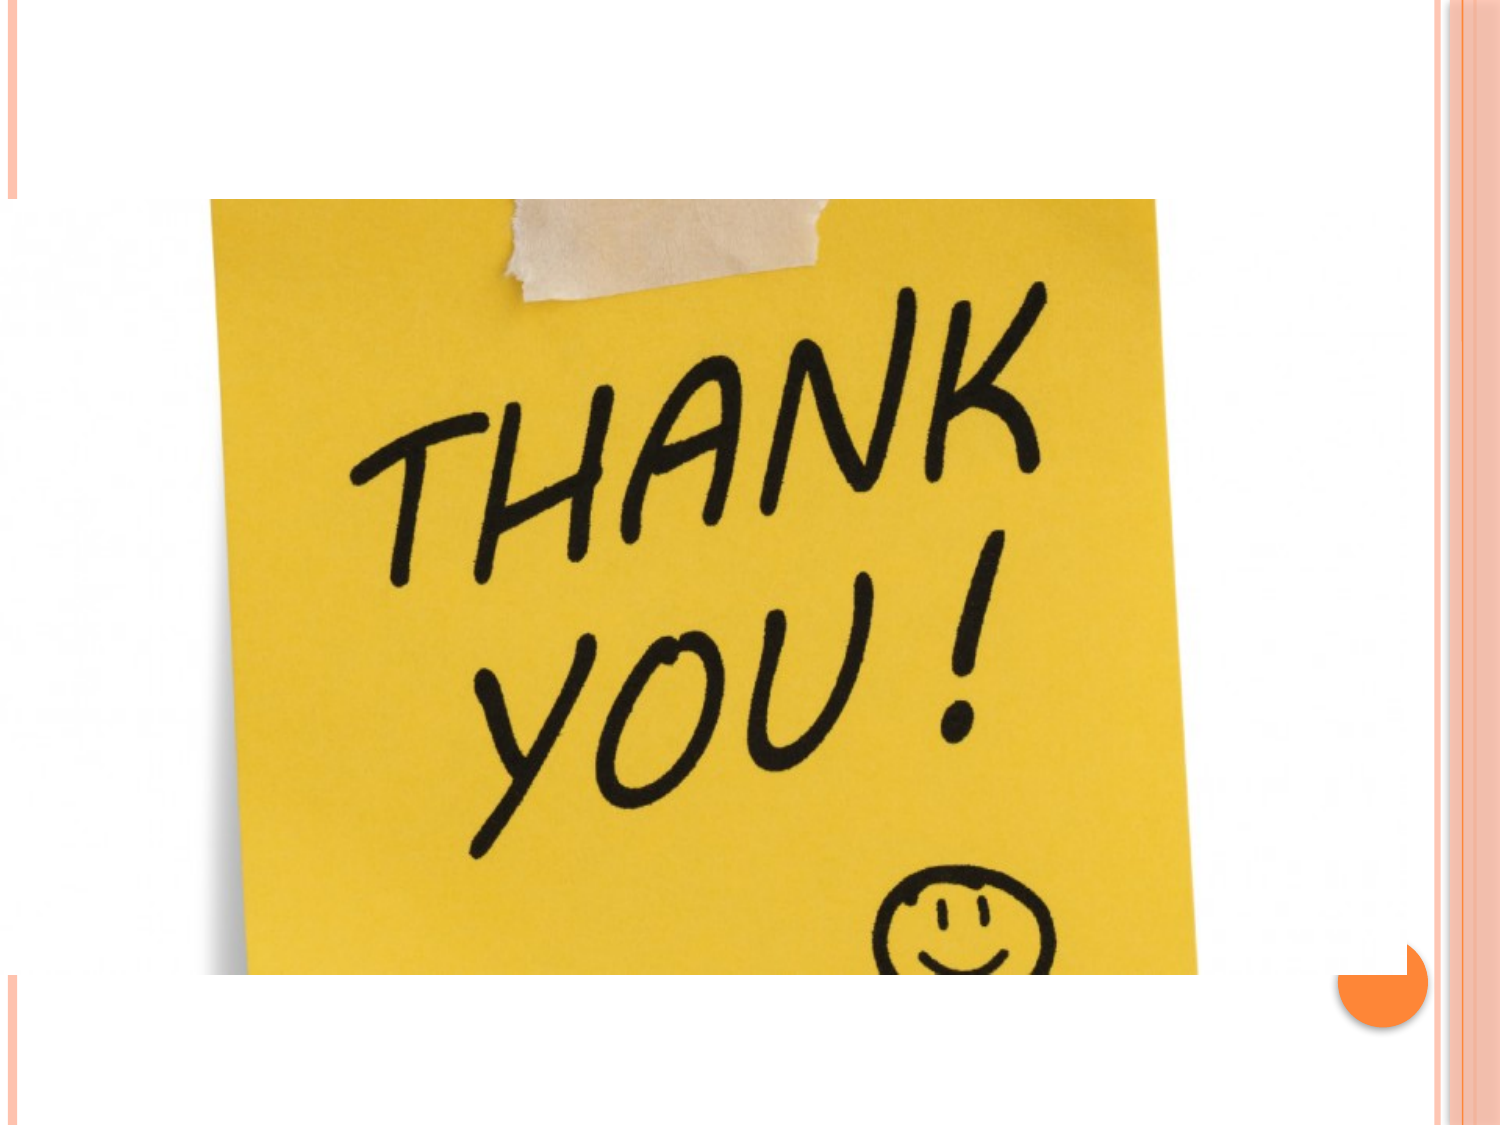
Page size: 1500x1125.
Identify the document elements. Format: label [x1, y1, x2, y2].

picture [0, 199, 1407, 976]
list [75, 50, 1425, 1005]
